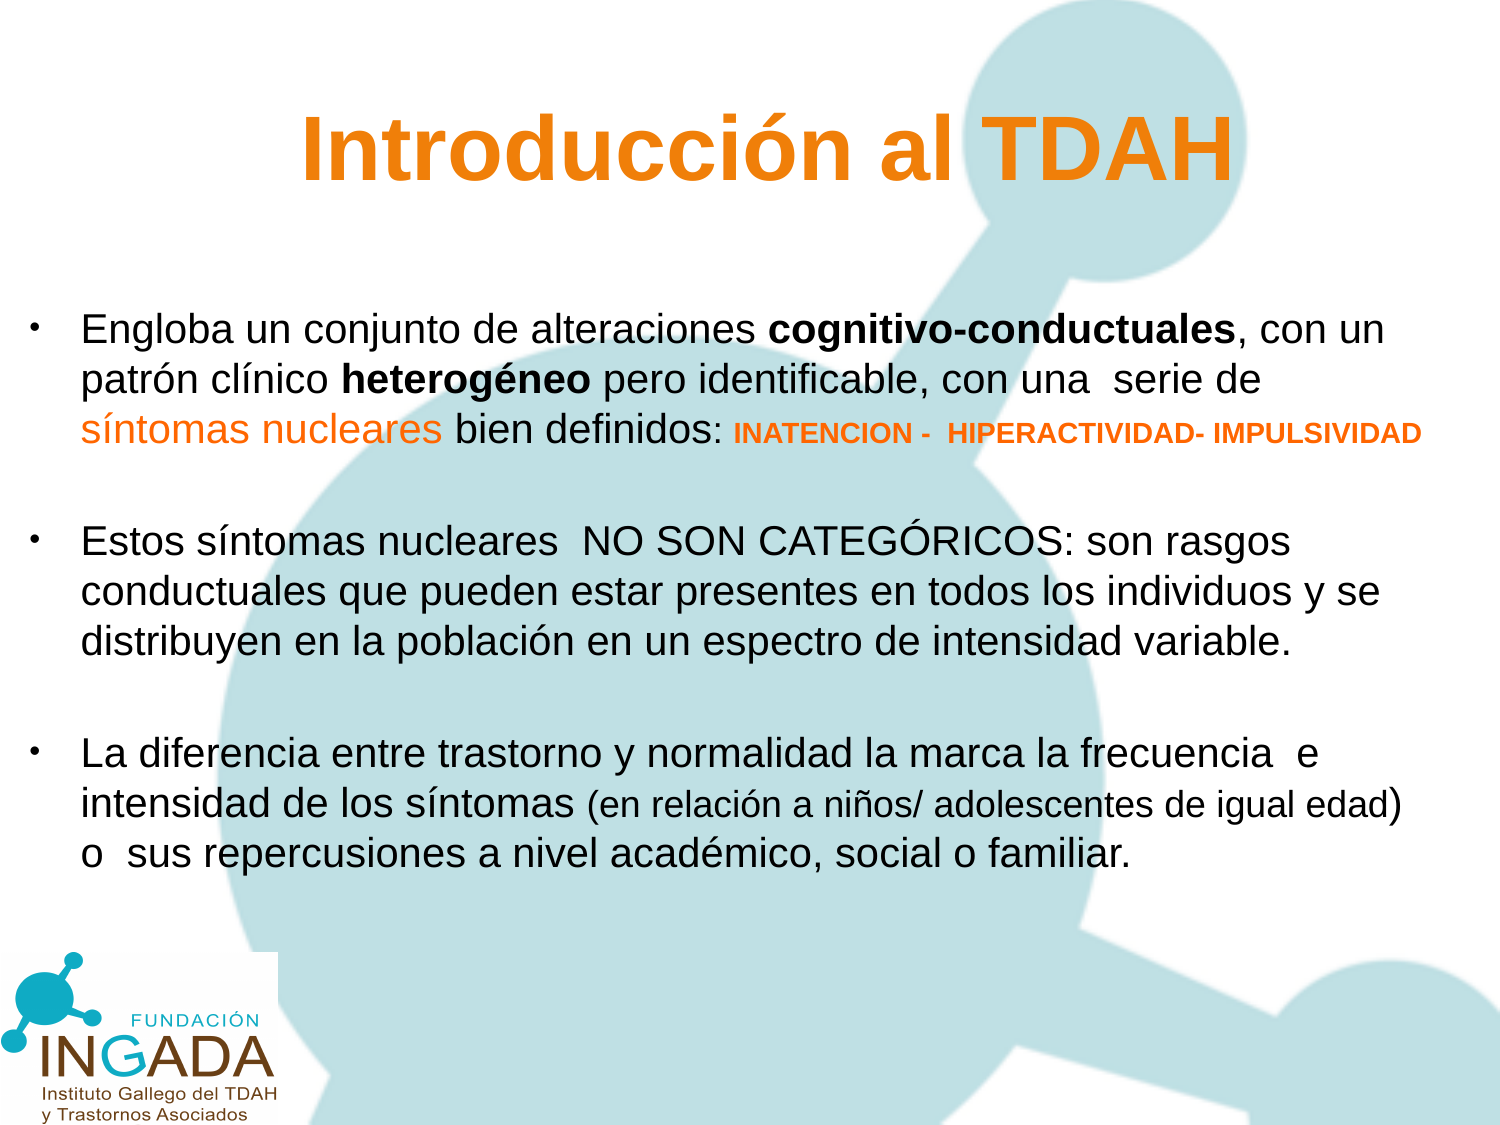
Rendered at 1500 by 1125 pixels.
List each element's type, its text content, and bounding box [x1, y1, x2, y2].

list Engloba un conjunto de alteraciones cognitivo-conductuales, con un patrón clínico heterogéneo pero identificable, con una serie de síntomas nucleares bien definidos: INATENCION - HIPERACTIVIDAD- IMPULSIVIDAD Estos síntomas nucleares NO SON CATEGÓRICOS: son rasgos conductuales que pueden estar presentes en todos los individuos y se distribuyen en la población en un espectro de intensidad variable. La diferencia entre trastorno y normalidad la marca la frecuencia e intensidad de los síntomas (en relación a niños/ adolescentes de igual edad) o sus repercusiones a nivel académico, social o familiar. [29, 301, 1424, 1058]
picture [1, 952, 278, 1124]
title Introducción al TDAH [147, 66, 1391, 221]
